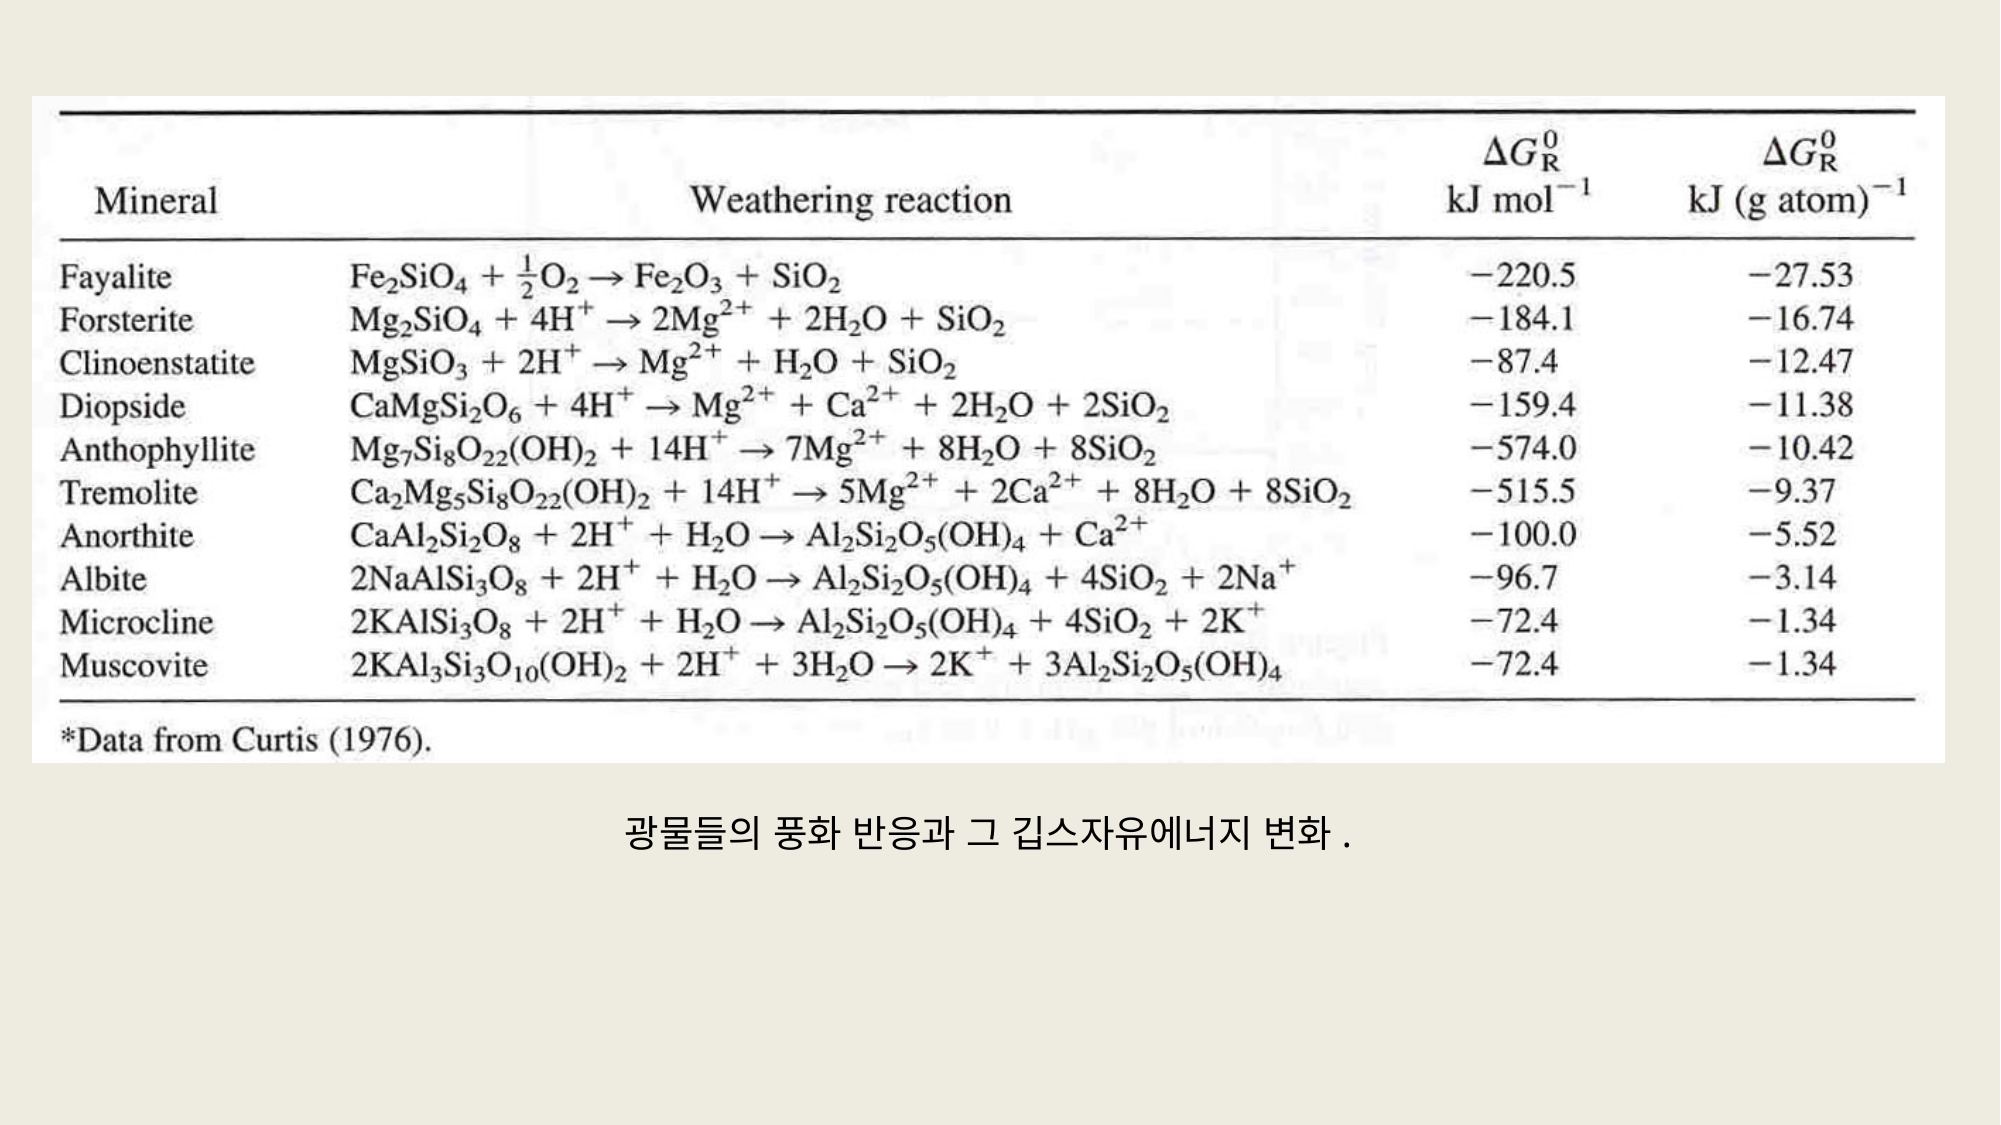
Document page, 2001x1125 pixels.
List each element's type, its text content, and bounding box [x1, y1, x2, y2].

text_box 광물들의 풍화 반응과 그 깁스자유에너지 변화. [610, 802, 1367, 863]
picture [32, 96, 1945, 764]
